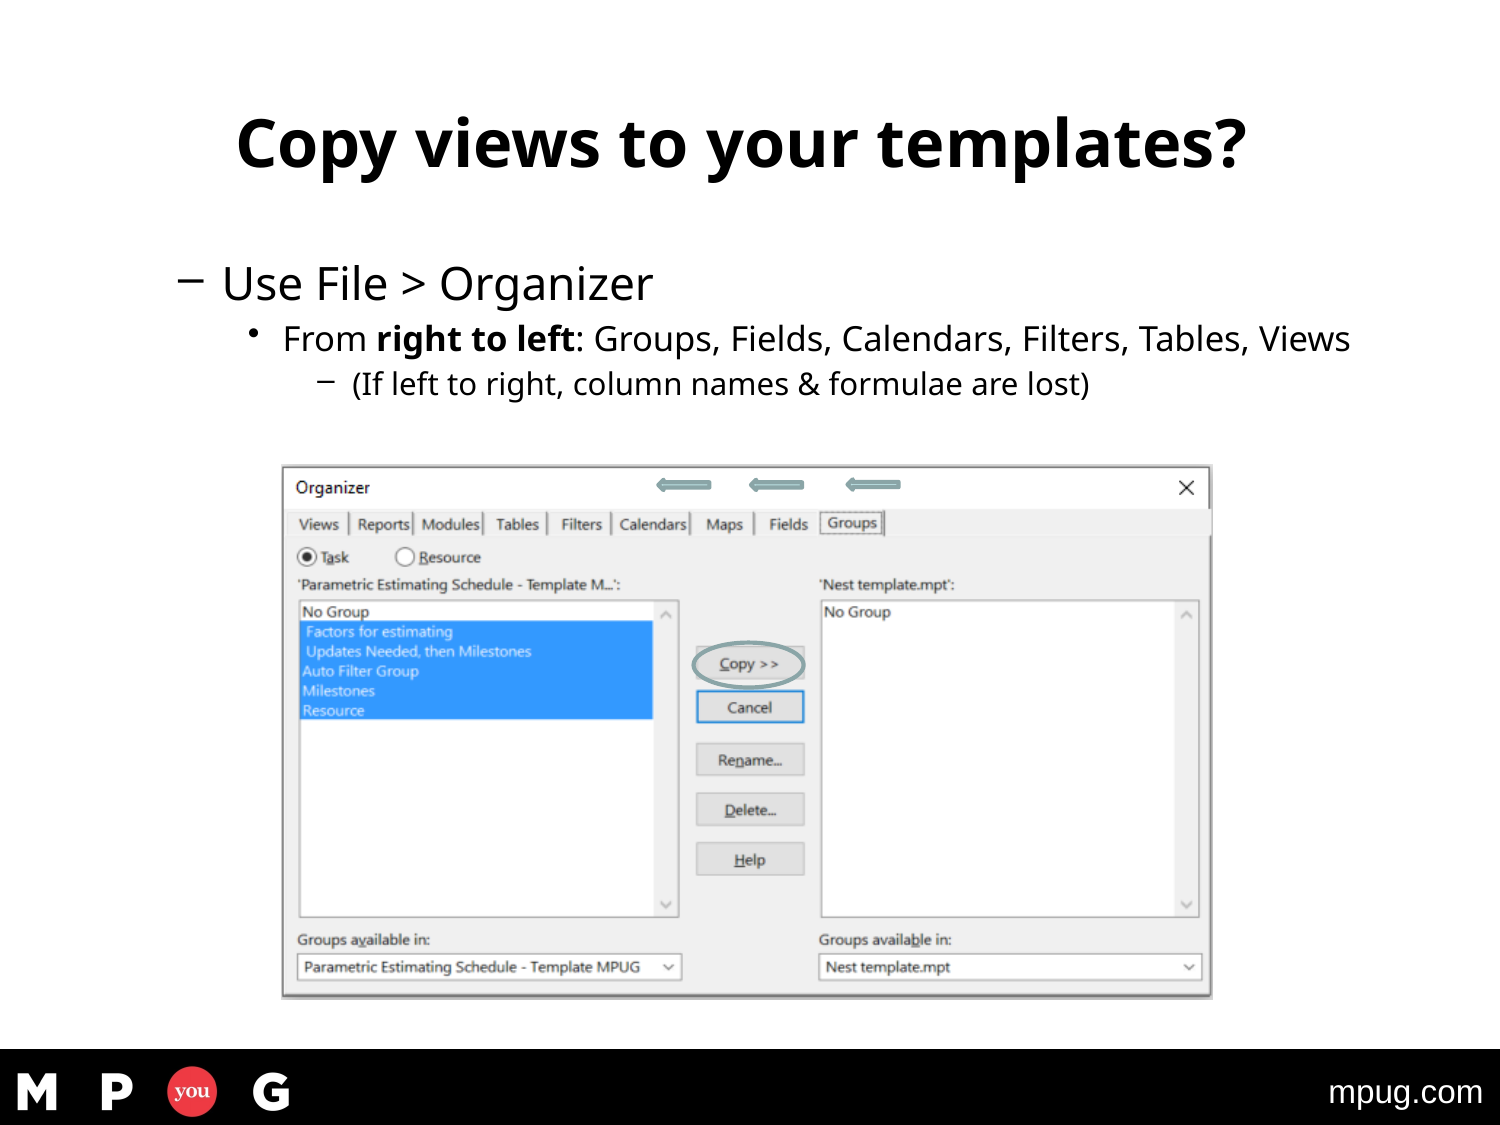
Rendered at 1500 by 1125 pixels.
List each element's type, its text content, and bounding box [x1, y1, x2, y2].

picture [15, 1065, 291, 1119]
title Copy views to your templates? [103, 93, 1397, 248]
picture [281, 464, 1213, 1001]
list Use File > Organizer From right to left: Groups, Fields, Calendars, Filters, Tables, Views (If left to right, column names & formulae are lost) [93, 247, 1388, 448]
